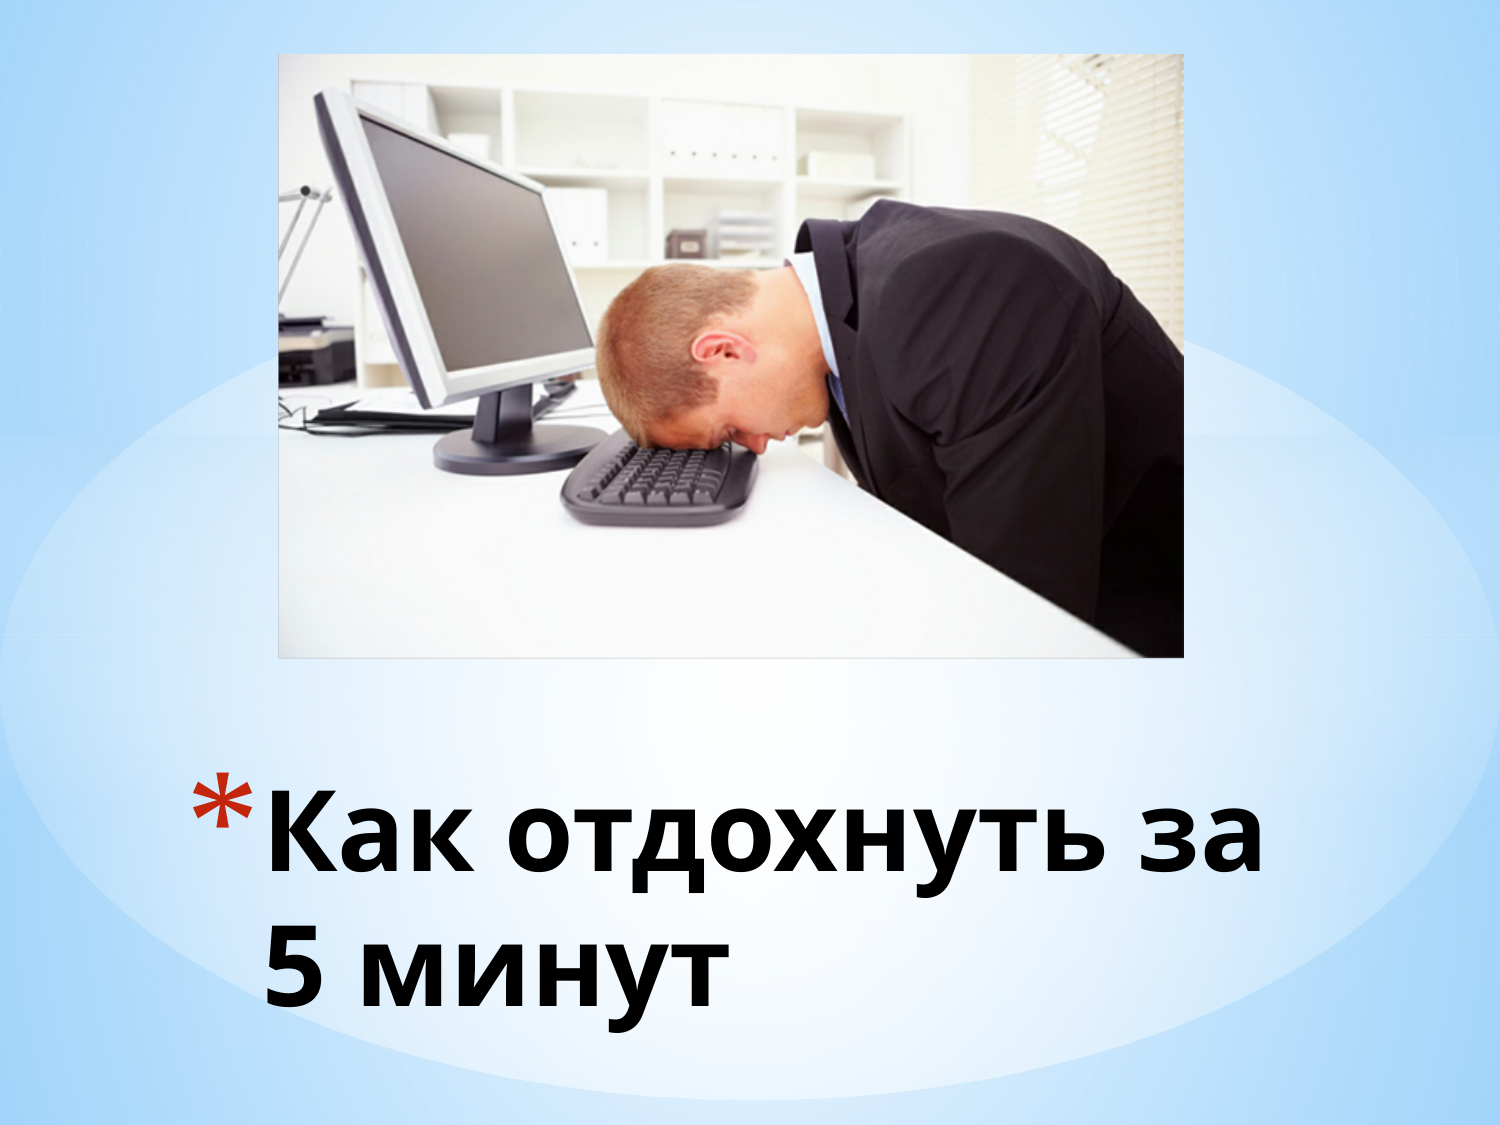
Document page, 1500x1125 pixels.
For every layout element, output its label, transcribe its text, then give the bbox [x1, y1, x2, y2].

picture [277, 54, 1184, 660]
title Как отдохнуть за 5 минут [142, 751, 1320, 1046]
